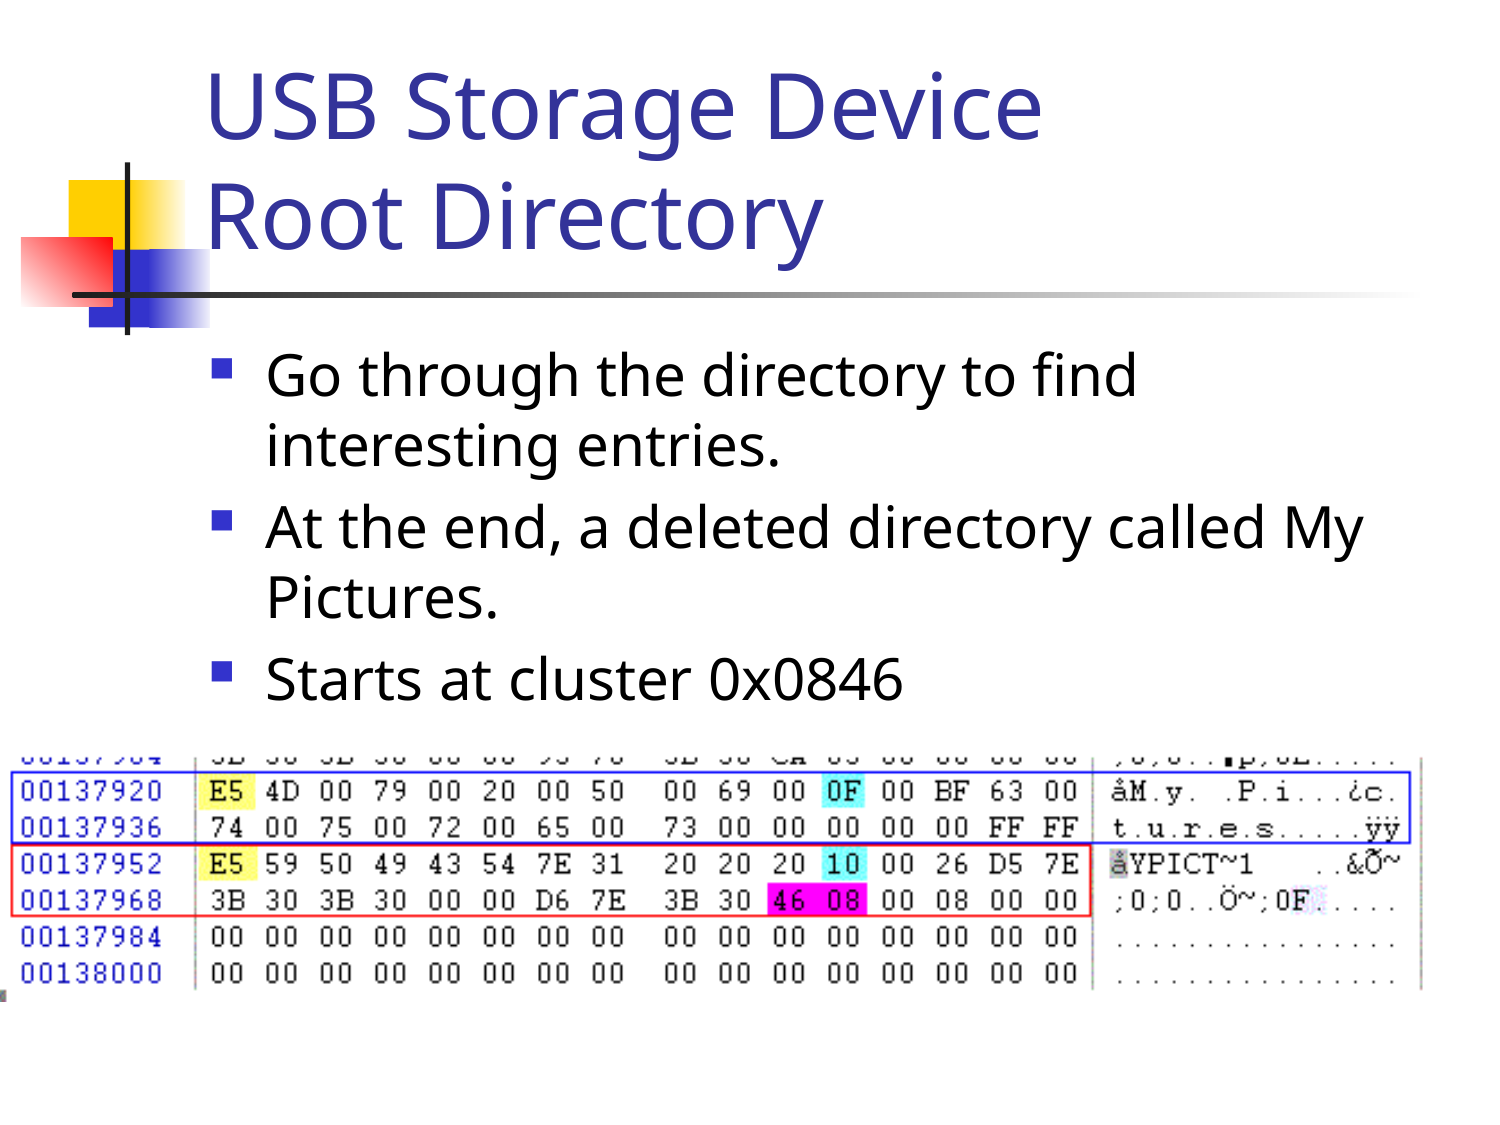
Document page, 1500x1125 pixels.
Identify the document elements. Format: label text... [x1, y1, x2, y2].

list Go through the directory to find interesting entries. At the end, a deleted directory called My Pictures. Starts at cluster 0x0846 [193, 330, 1413, 748]
title USB Storage Device Root Directory [188, 34, 1468, 276]
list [0, 749, 1432, 1002]
